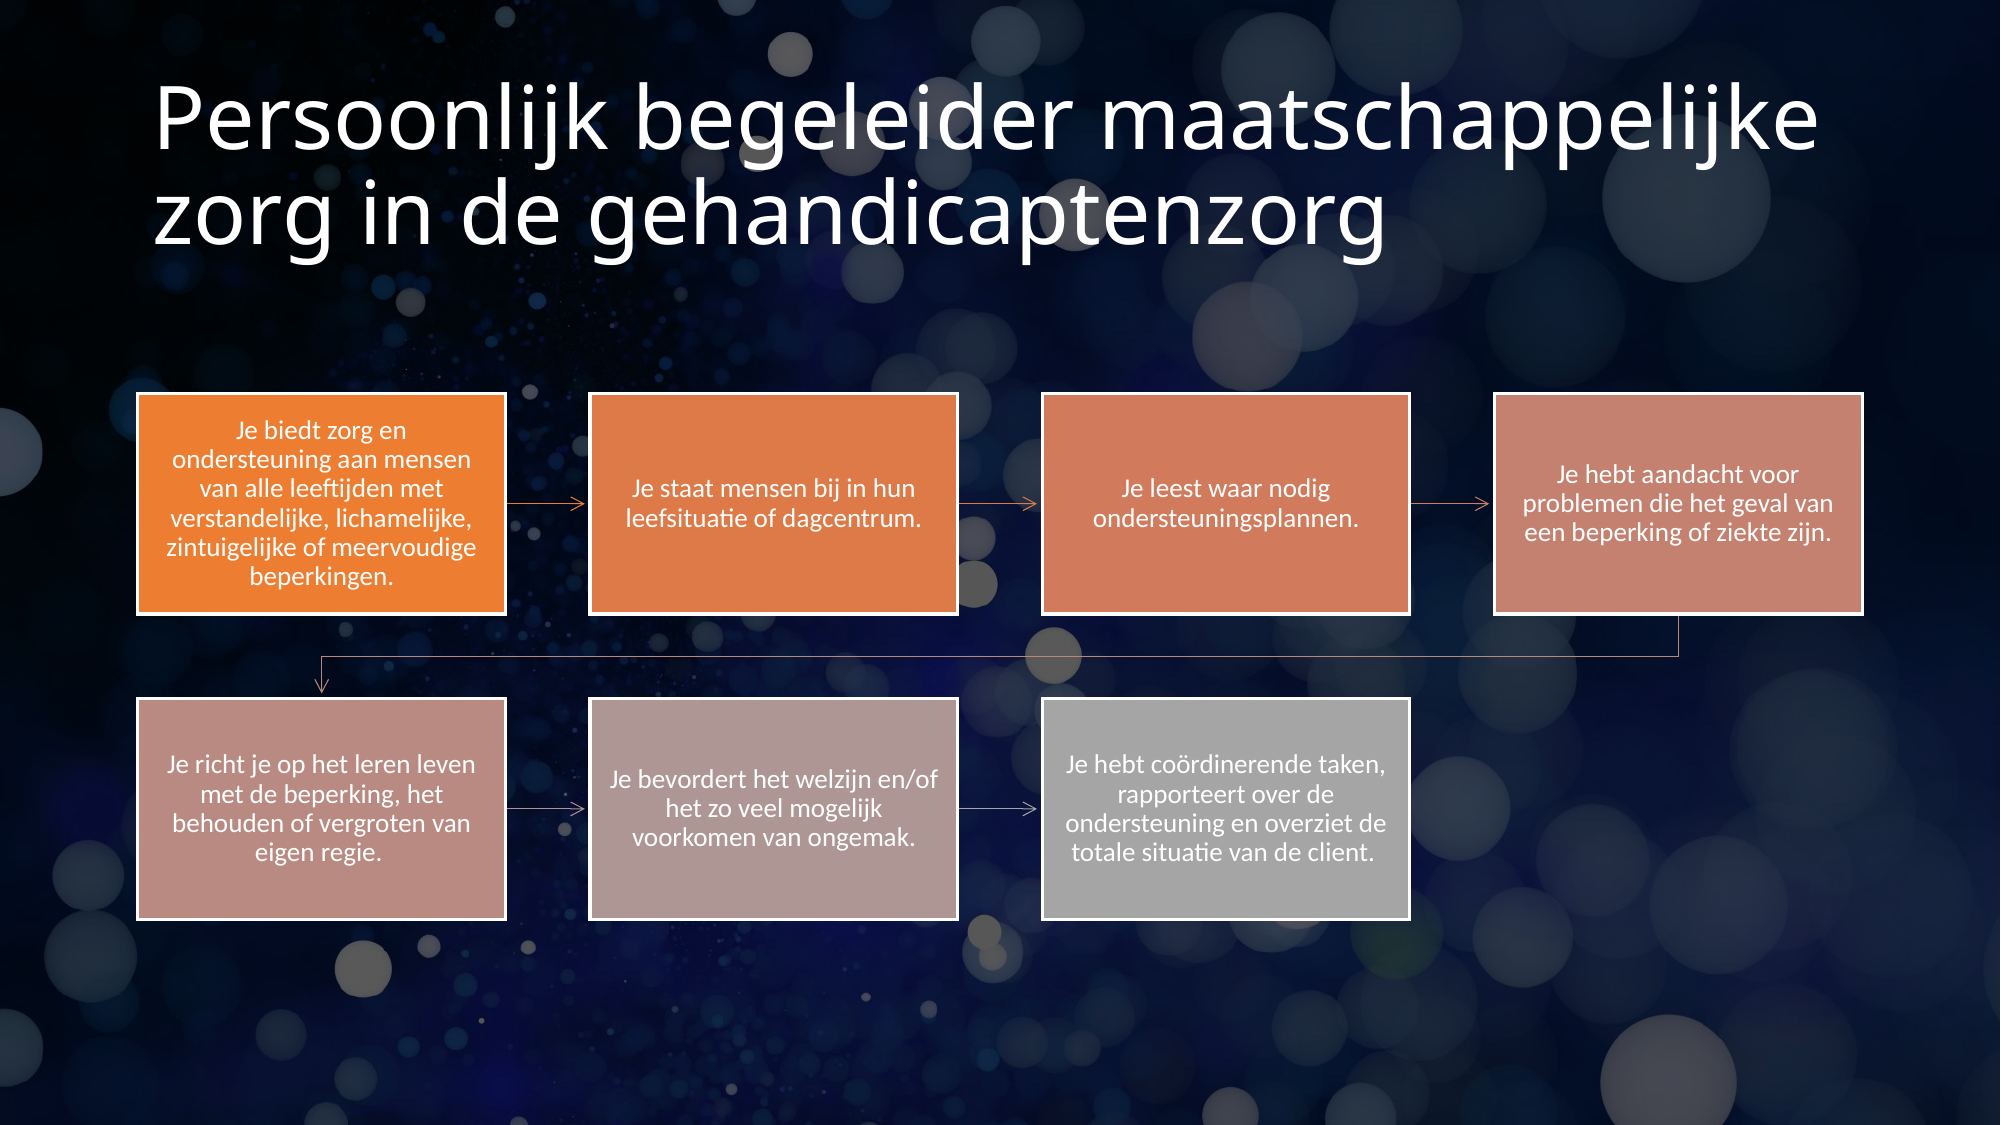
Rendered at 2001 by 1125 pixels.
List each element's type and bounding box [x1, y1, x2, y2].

list [137, 299, 1863, 1014]
picture [0, 0, 2000, 1125]
